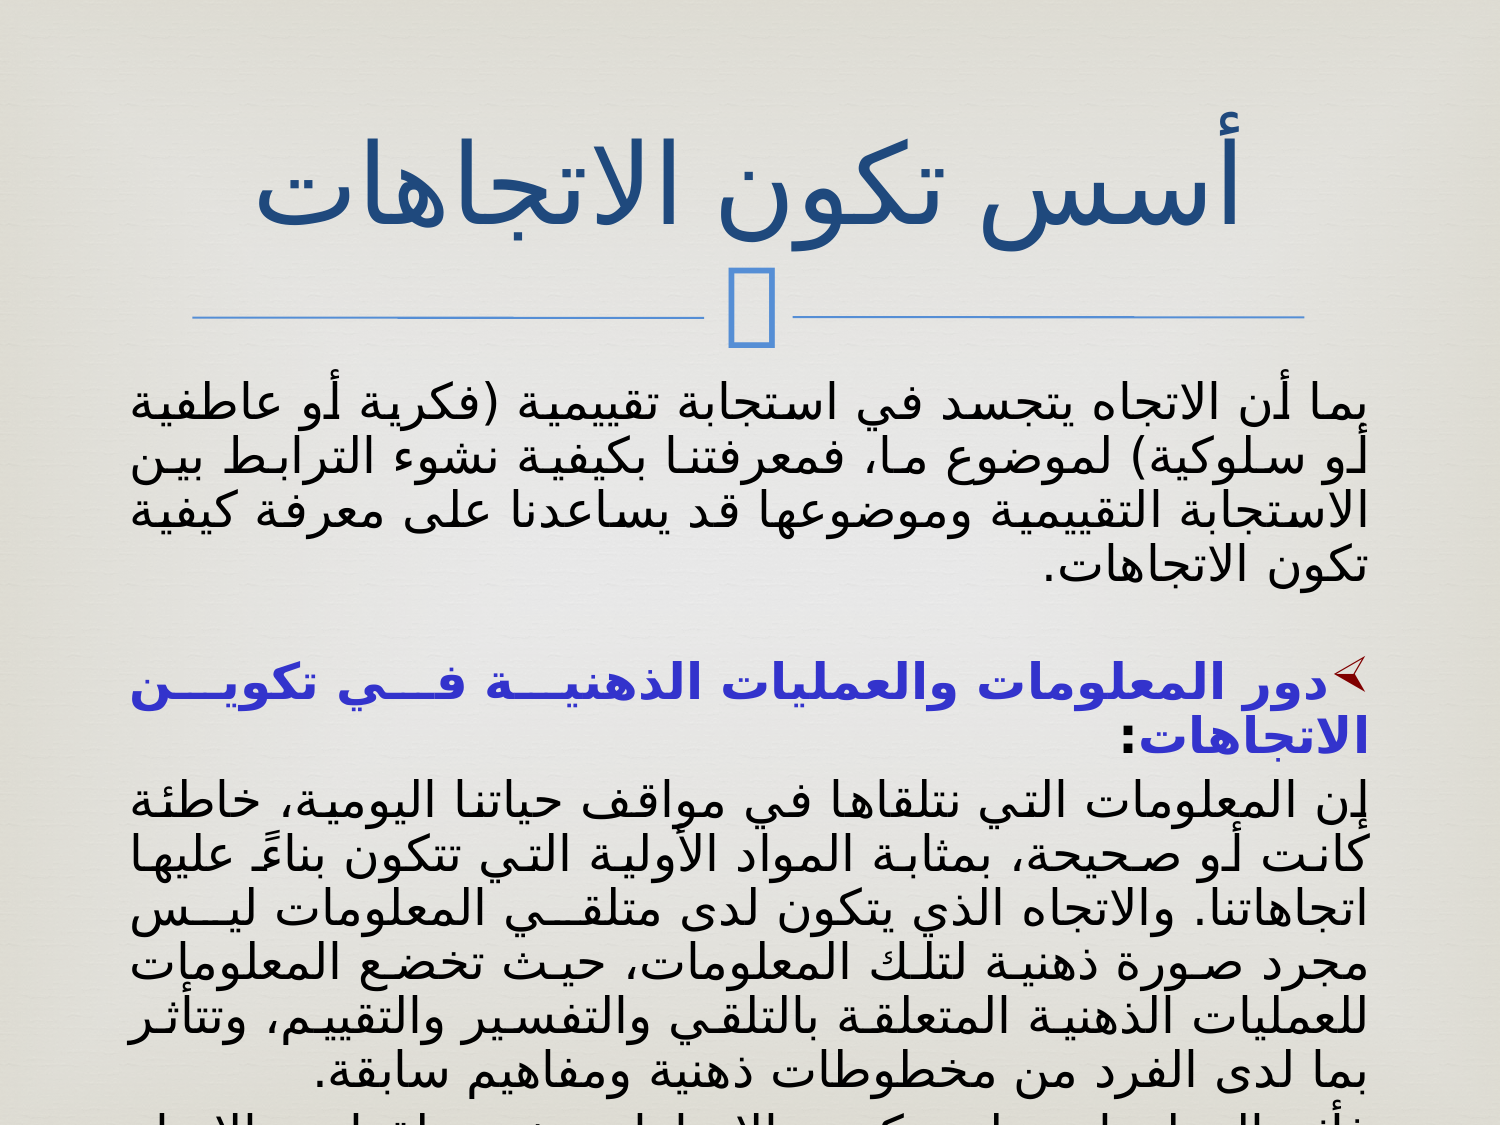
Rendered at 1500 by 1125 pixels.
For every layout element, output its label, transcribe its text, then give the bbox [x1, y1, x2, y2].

title أسس تكون الاتجاهات [112, 93, 1386, 267]
list بما أن الاتجاه يتجسد في استجابة تقييمية (فكرية أو عاطفية أو سلوكية) لموضوع ما، فمعرفتنا بكيفية نشوء الترابط بين الاستجابة التقييمية وموضوعها قد يساعدنا على معرفة كيفية تكون الاتجاهات. دور المعلومات والعمليات الذهنية في تكوين الاتجاهات: إن المعلومات التي نتلقاها في مواقف حياتنا اليومية، خاطئة كانت أو صحيحة، بمثابة المواد الأولية التي تتكون بناءً عليها اتجاهاتنا. والاتجاه الذي يتكون لدى متلقي المعلومات ليس مجرد صورة ذهنية لتلك المعلومات، حيث تخضع المعلومات للعمليات الذهنية المتعلقة بالتلقي والتفسير والتقييم، وتتأثر بما لدى الفرد من مخطوطات ذهنية ومفاهيم سابقة. فأثر المعلومات على تكوين الاتجاهات يخضع لقوانين الانتباه والتخيل والتفيئة والذاكرة والإدراك. كما أن تأثير المعلومات محكوم بإدراك المتلقي لمصدرها (مصداقيته أو جاذبيته، مثلا). [114, 368, 1386, 1005]
